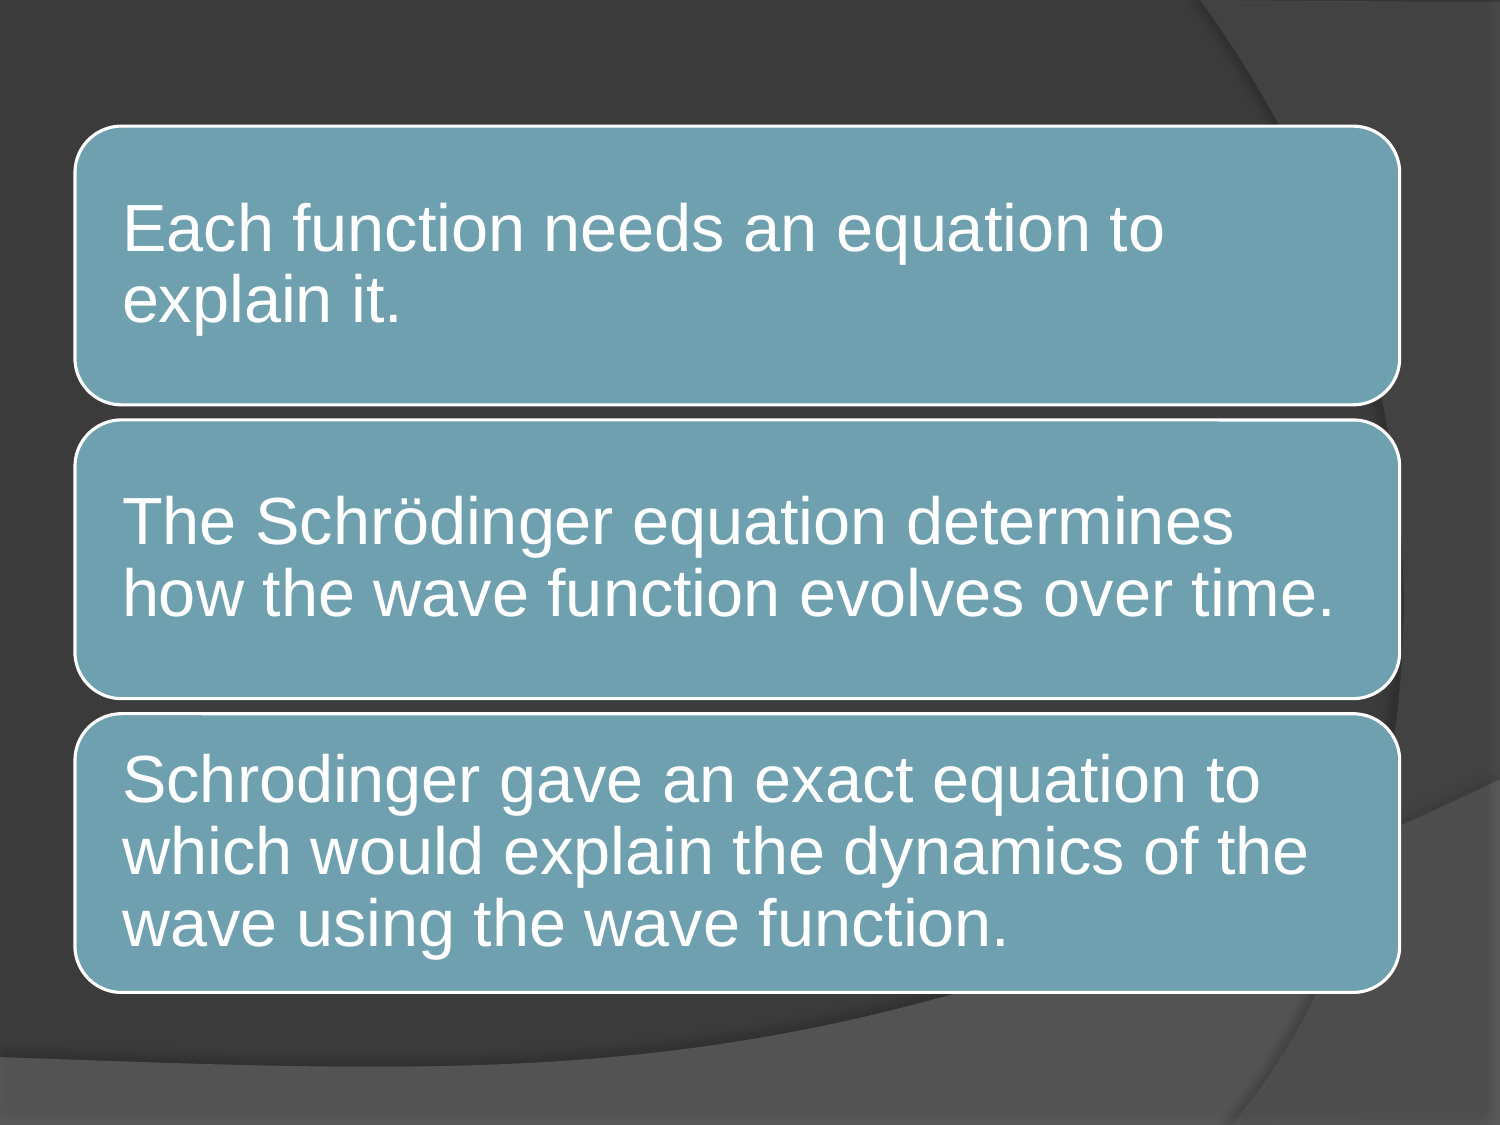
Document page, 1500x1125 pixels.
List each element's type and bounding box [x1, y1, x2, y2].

list [74, 113, 1400, 1006]
